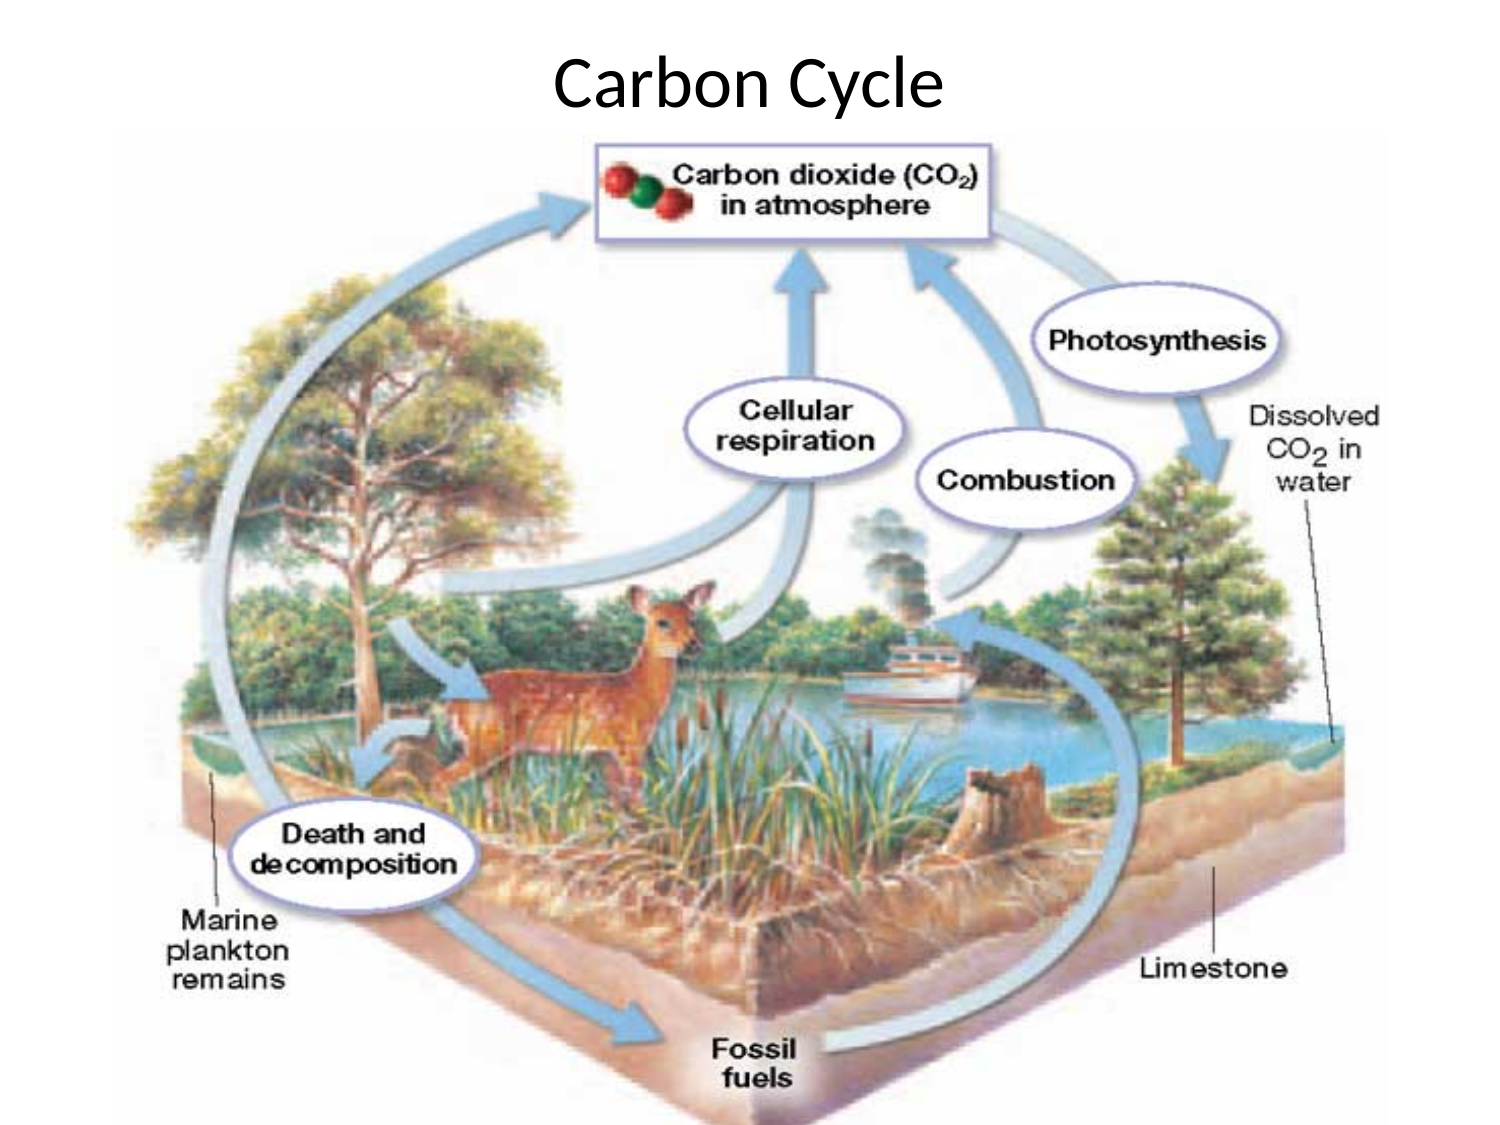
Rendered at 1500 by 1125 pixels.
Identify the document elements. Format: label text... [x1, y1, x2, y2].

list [112, 134, 1388, 1125]
title Carbon Cycle [75, 24, 1425, 130]
